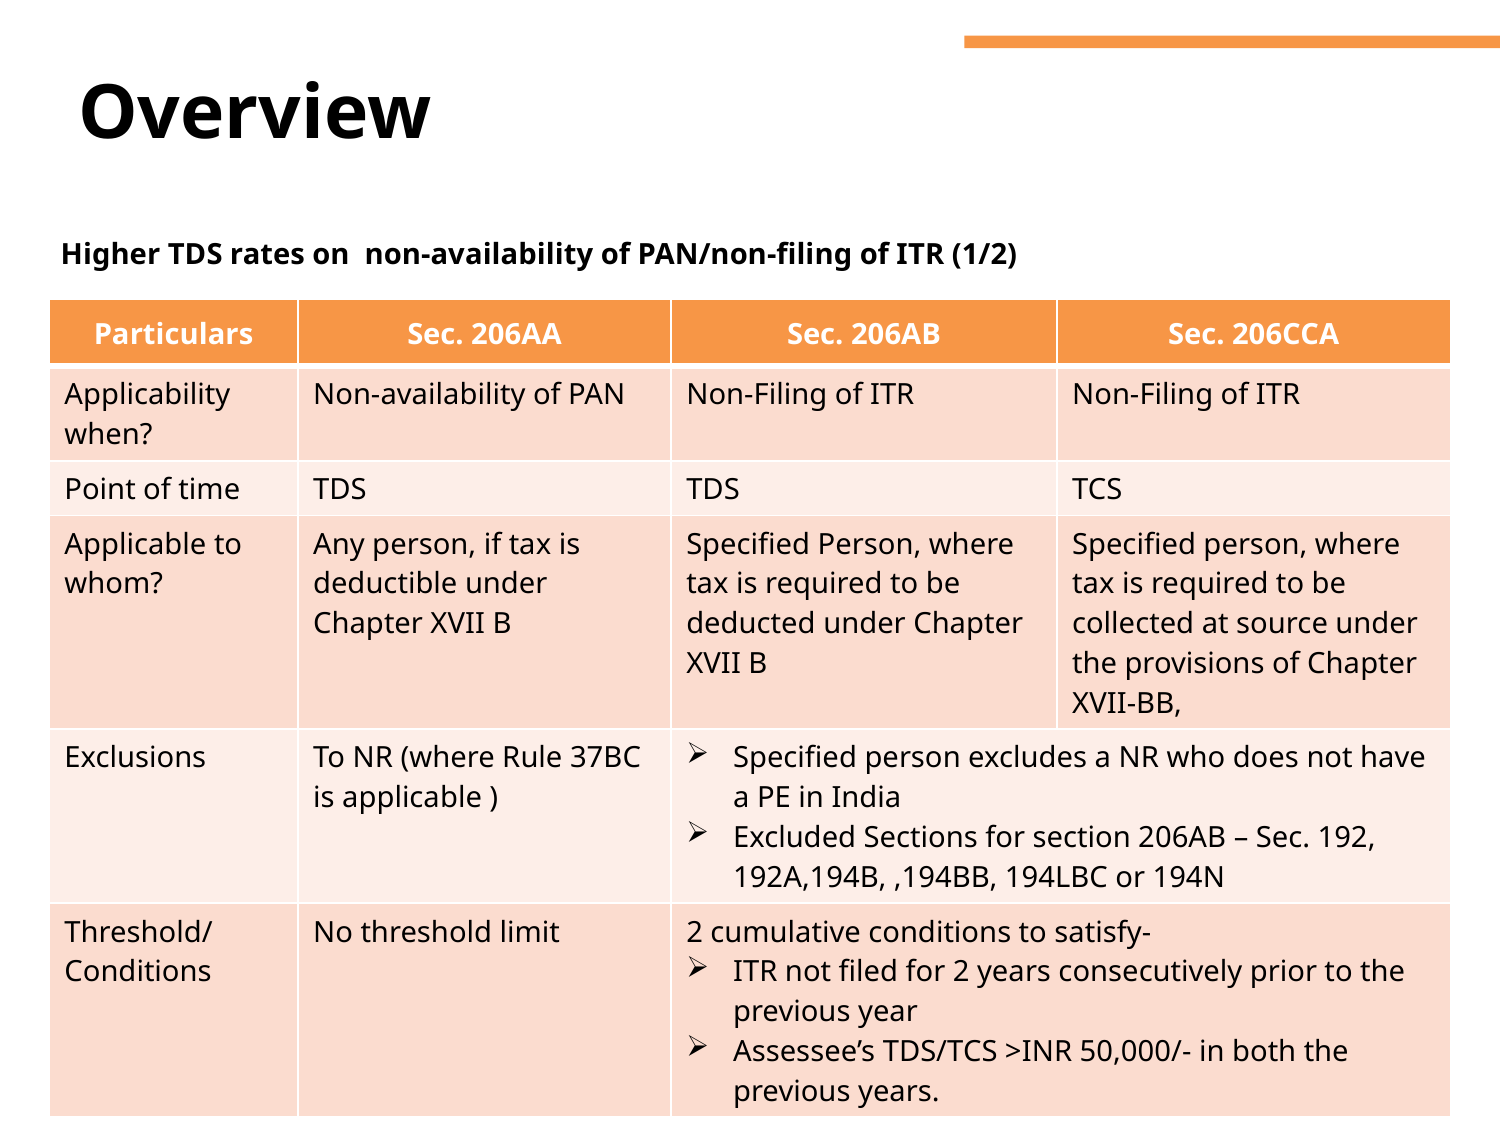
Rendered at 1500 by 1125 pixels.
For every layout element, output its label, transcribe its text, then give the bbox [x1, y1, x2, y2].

table_cell Exclusions [50, 730, 297, 902]
table_cell Threshold/ Conditions [50, 904, 297, 1116]
table_header Sec. 206AA [299, 300, 670, 363]
table_cell Non-Filing of ITR [1058, 369, 1450, 460]
table_header Particulars [50, 300, 297, 363]
table_cell Specified person, where tax is required to be collected at source under the provisions of Chapter XVII-BB, [1058, 516, 1450, 728]
table_cell 2 cumulative conditions to satisfy- ITR not filed for 2 years consecutively prior to the previous year Assessee’s TDS/TCS >INR 50,000/- in both the previous years. [672, 904, 1450, 1116]
text_box Overview [61, 48, 1401, 260]
table_header Sec. 206AB [672, 300, 1056, 363]
table_cell Non-Filing of ITR [672, 369, 1056, 460]
table_cell Non-availability of PAN [299, 369, 670, 460]
table_cell TDS [299, 462, 670, 515]
table_cell No threshold limit [299, 904, 670, 1116]
table_cell Specified Person, where tax is required to be deducted under Chapter XVII B [672, 516, 1056, 728]
table_cell Specified person excludes a NR who does not have a PE in India Excluded Sections for section 206AB – Sec. 192, 192A,194B, ,194BB, 194LBC or 194N [672, 730, 1450, 902]
table_cell Point of time [50, 462, 297, 515]
table_cell TDS [672, 462, 1056, 515]
table_cell To NR (where Rule 37BC is applicable ) [299, 730, 670, 902]
text_box [962, 34, 1500, 50]
text_box Higher TDS rates on non-availability of PAN/non-filing of ITR (1/2) [45, 227, 1033, 278]
table_cell Applicable to whom? [50, 516, 297, 728]
table_cell Any person, if tax is deductible under Chapter XVII B [299, 516, 670, 728]
table_cell TCS [1058, 462, 1450, 515]
table_cell Applicability when? [50, 369, 297, 460]
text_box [1089, 1048, 1346, 1111]
table_header Sec. 206CCA [1058, 300, 1450, 363]
